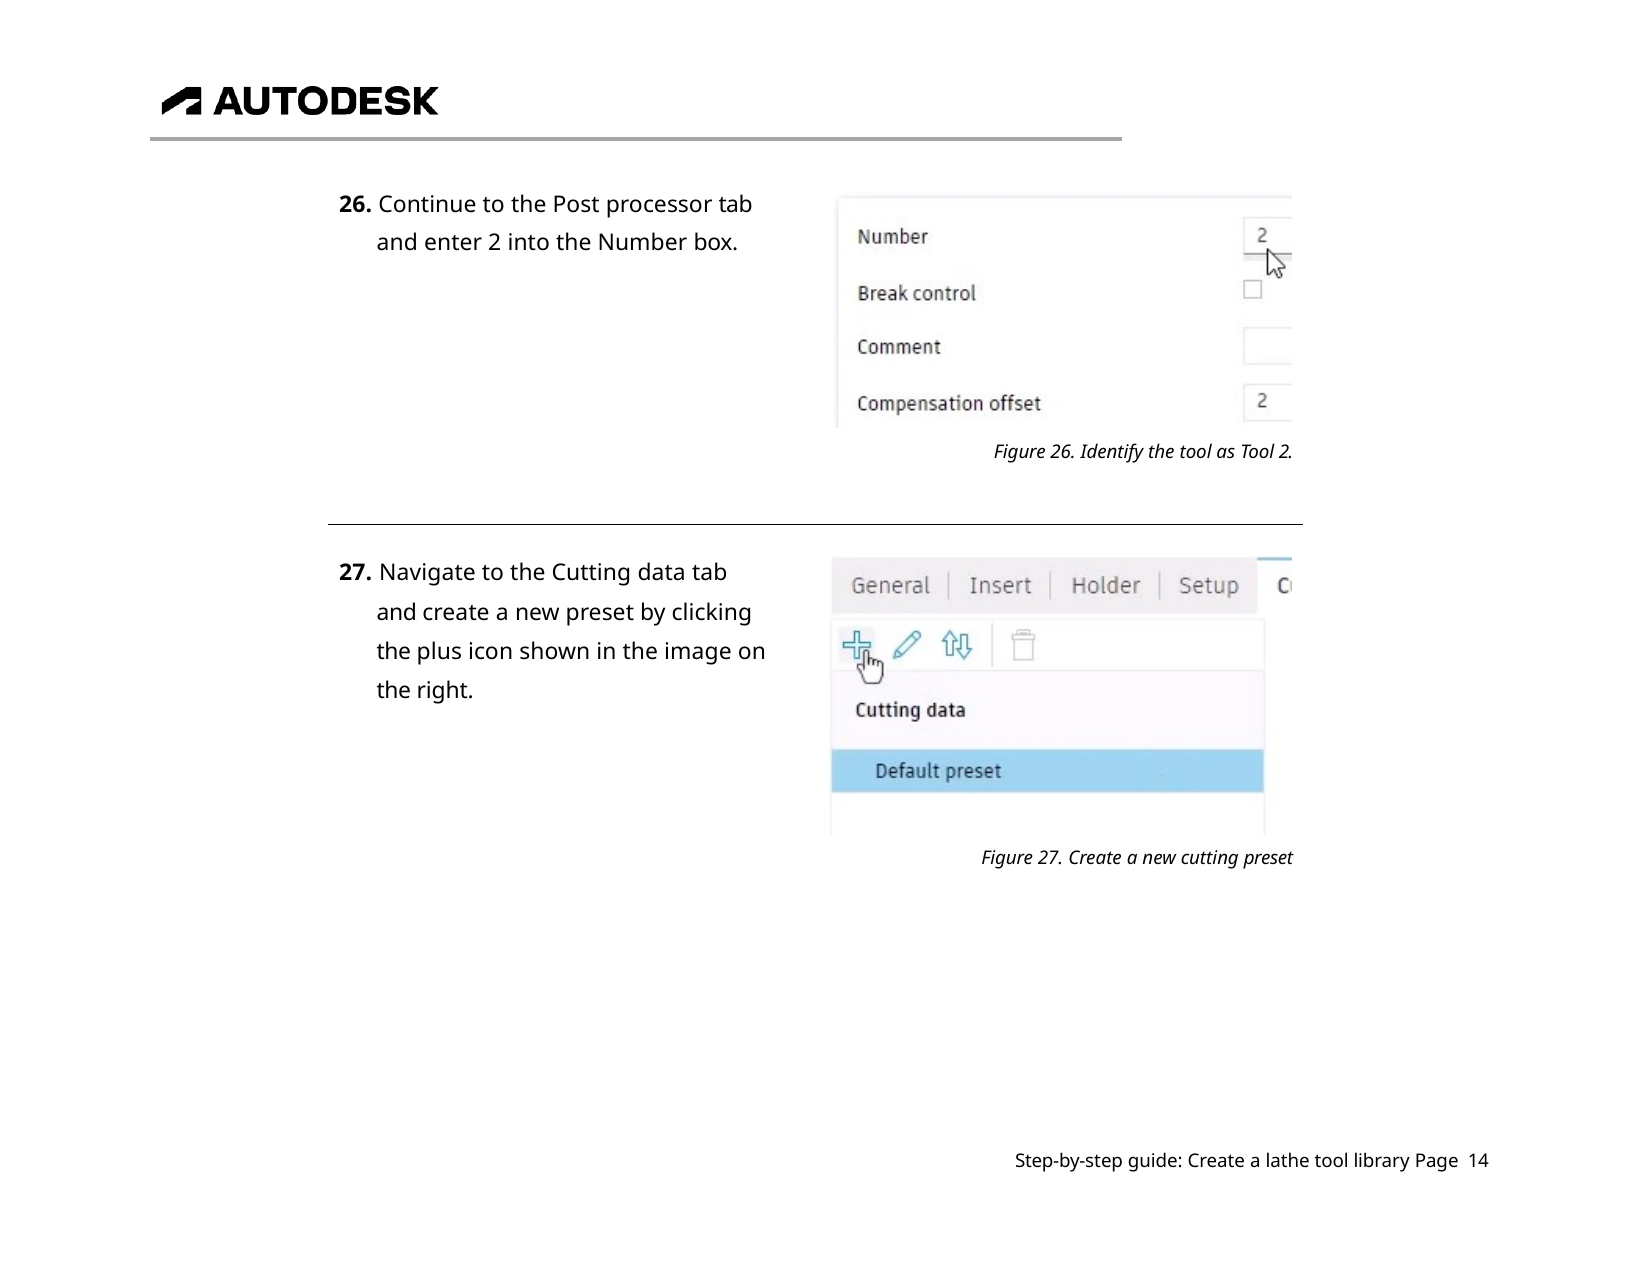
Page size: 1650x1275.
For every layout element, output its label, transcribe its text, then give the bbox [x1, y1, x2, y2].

slide_number Step-by-step guide: Create a lathe tool library Page 10 [1013, 1145, 1509, 1275]
picture [833, 192, 1292, 428]
picture [161, 86, 439, 115]
picture [829, 555, 1292, 836]
table_cell 27. Navigate to the Cutting data tab and create a new preset by clicking the plus icon shown in the image on the right. [328, 525, 799, 881]
table_header Figure 26. Identify the tool as Tool 2. [799, 187, 1303, 524]
table_cell Figure 27. Create a new cutting preset [799, 525, 1303, 881]
table_header 26. Continue to the Post processor tab and enter 2 into the Number box. [328, 187, 799, 524]
